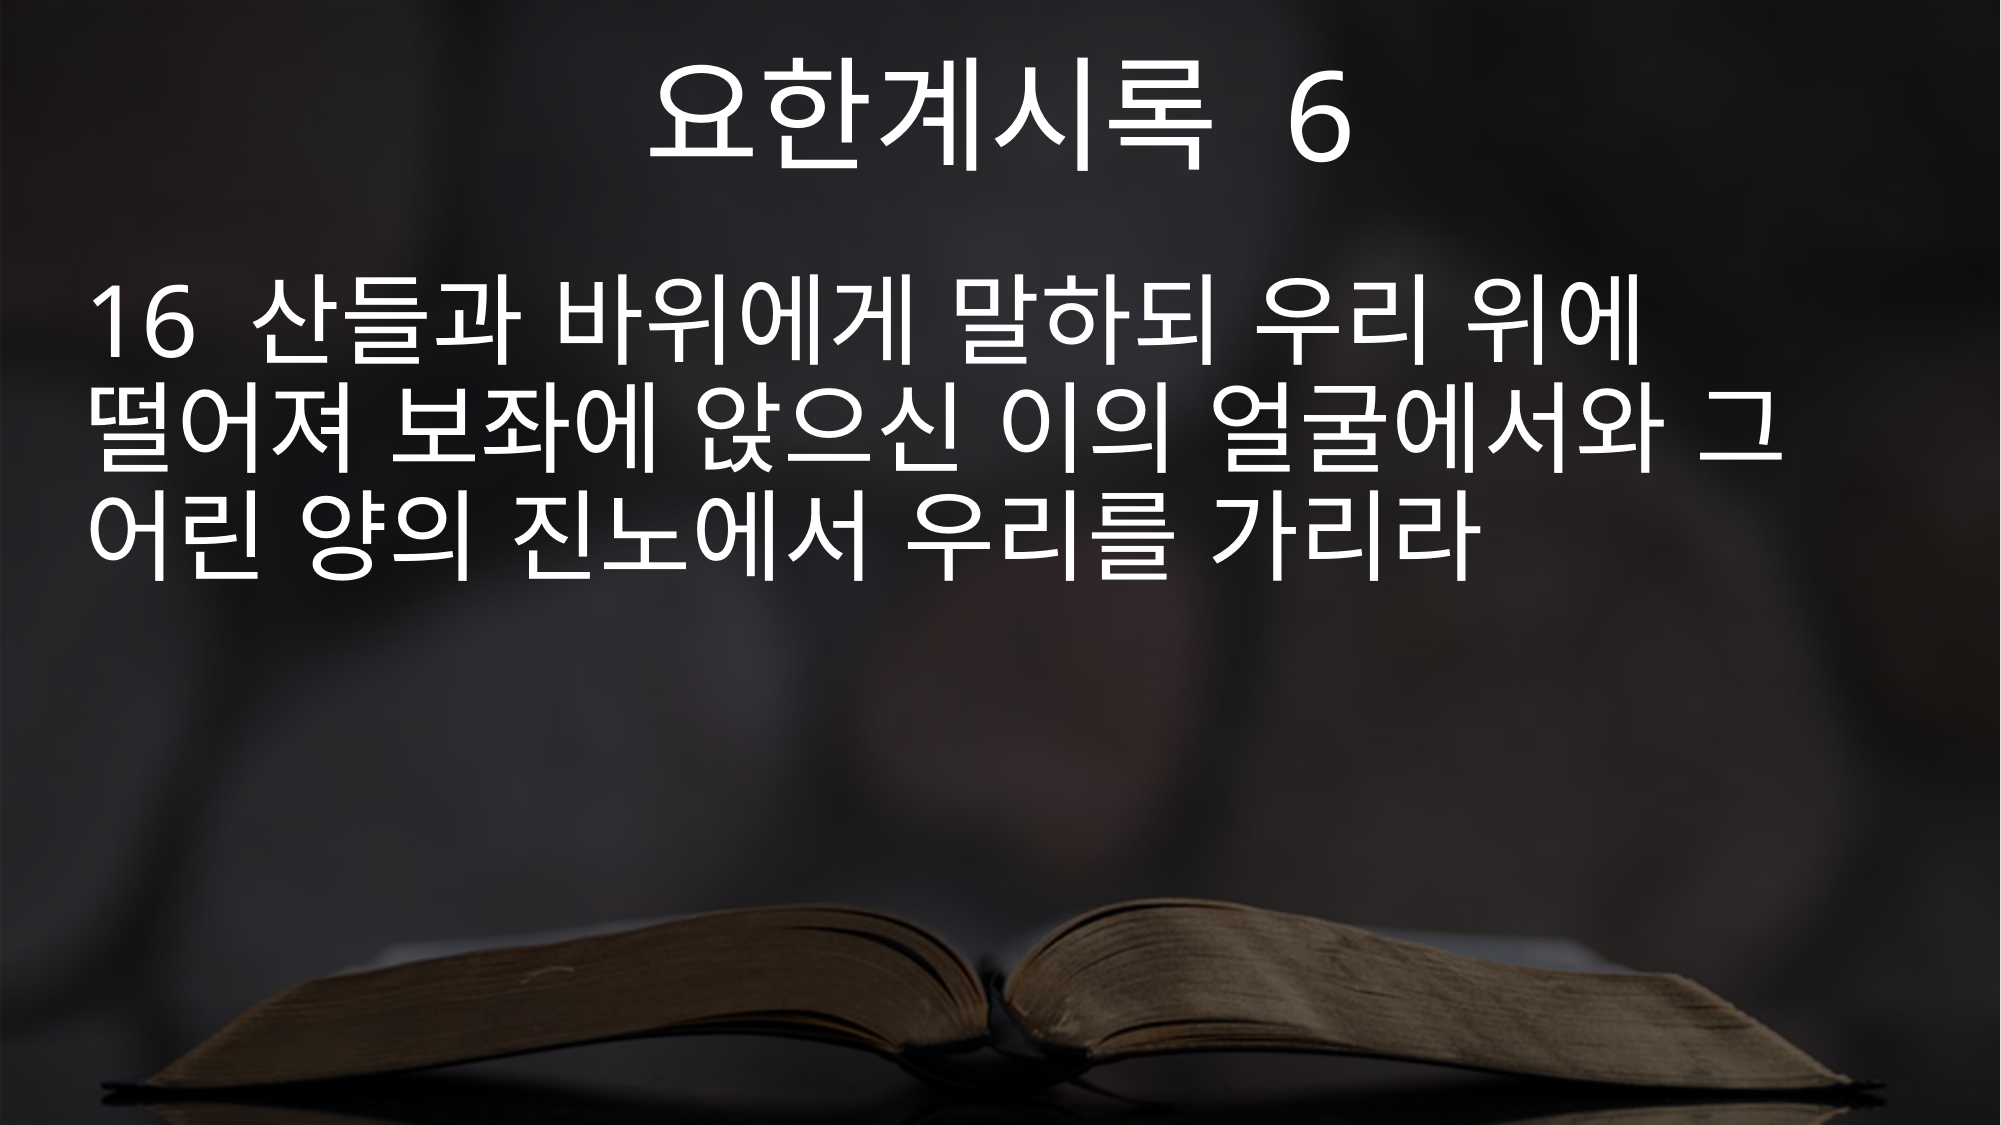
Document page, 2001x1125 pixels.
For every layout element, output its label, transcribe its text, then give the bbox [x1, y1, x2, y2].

footer 요한계시록 6 [0, 32, 2000, 192]
list 16 산들과 바위에게 말하되 우리 위에 떨어져 보좌에 앉으신 이의 얼굴에서와 그 어린 양의 진노에서 우리를 가리라 [69, 263, 1953, 423]
picture [0, 0, 2001, 1125]
